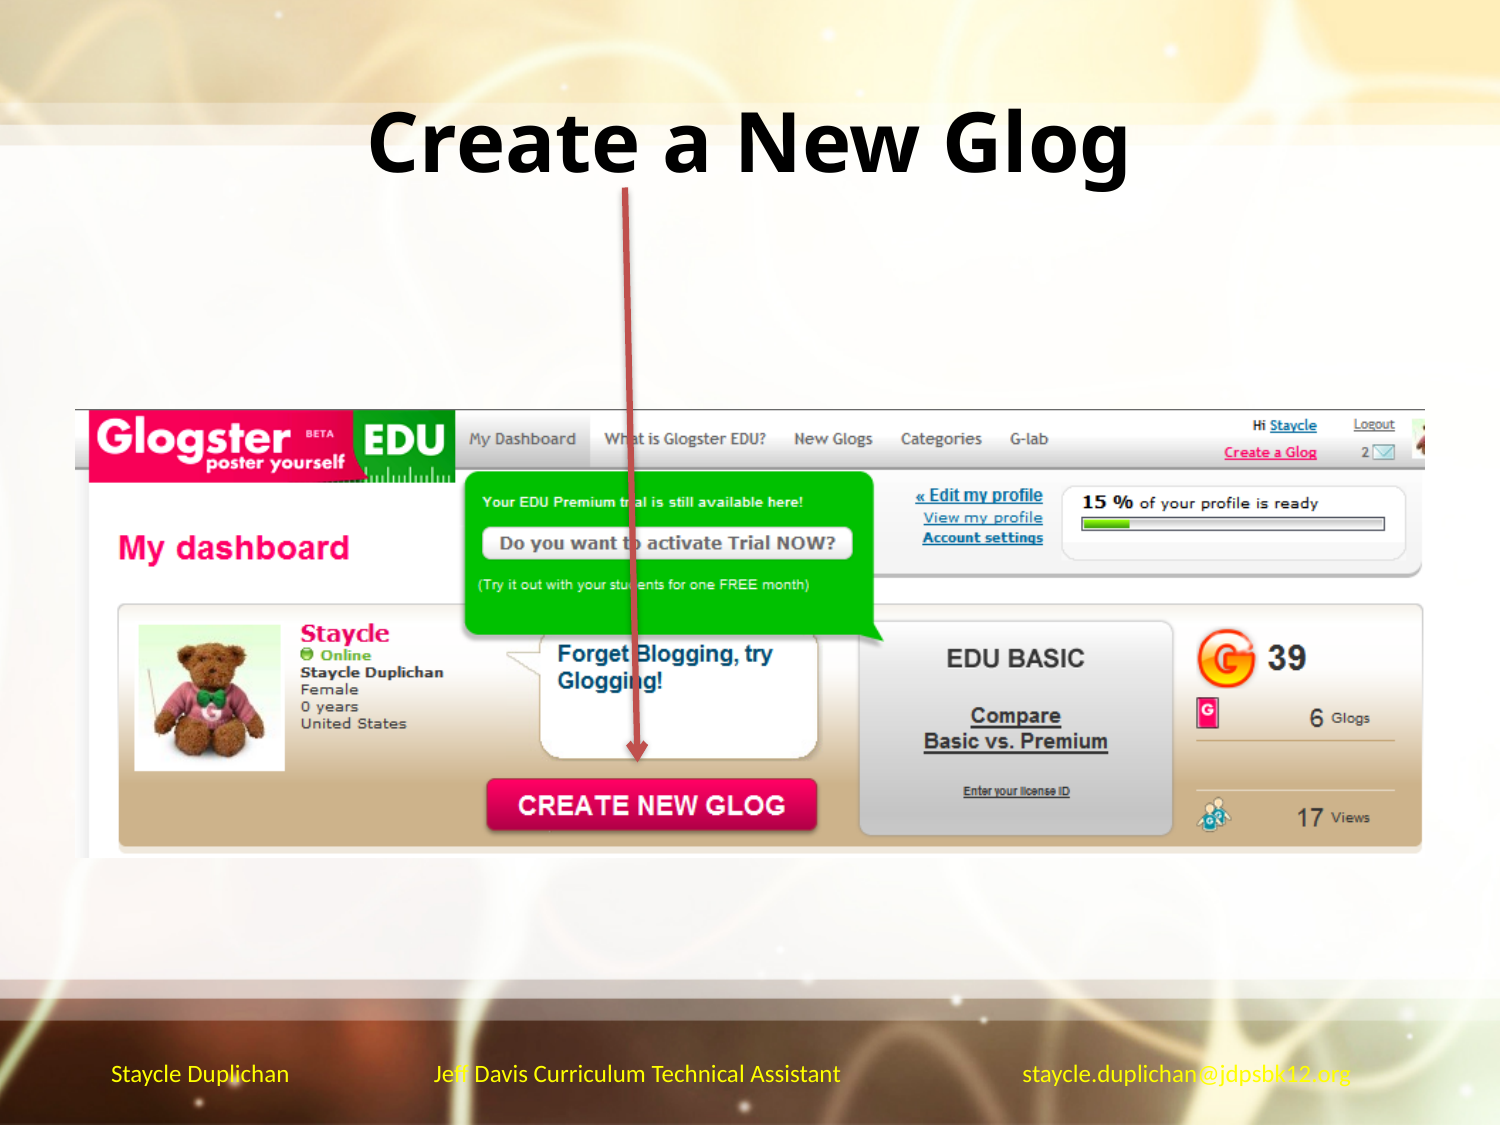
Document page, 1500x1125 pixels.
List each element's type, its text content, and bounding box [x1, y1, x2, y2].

title Create a New Glog [75, 45, 1425, 233]
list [74, 409, 1426, 859]
footer Staycle Duplichan Jeff Davis Curriculum Technical Assistant staycle.duplichan@jdpsbk12.org [50, 1042, 1413, 1103]
picture [0, 0, 1500, 1125]
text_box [343, 468, 919, 482]
